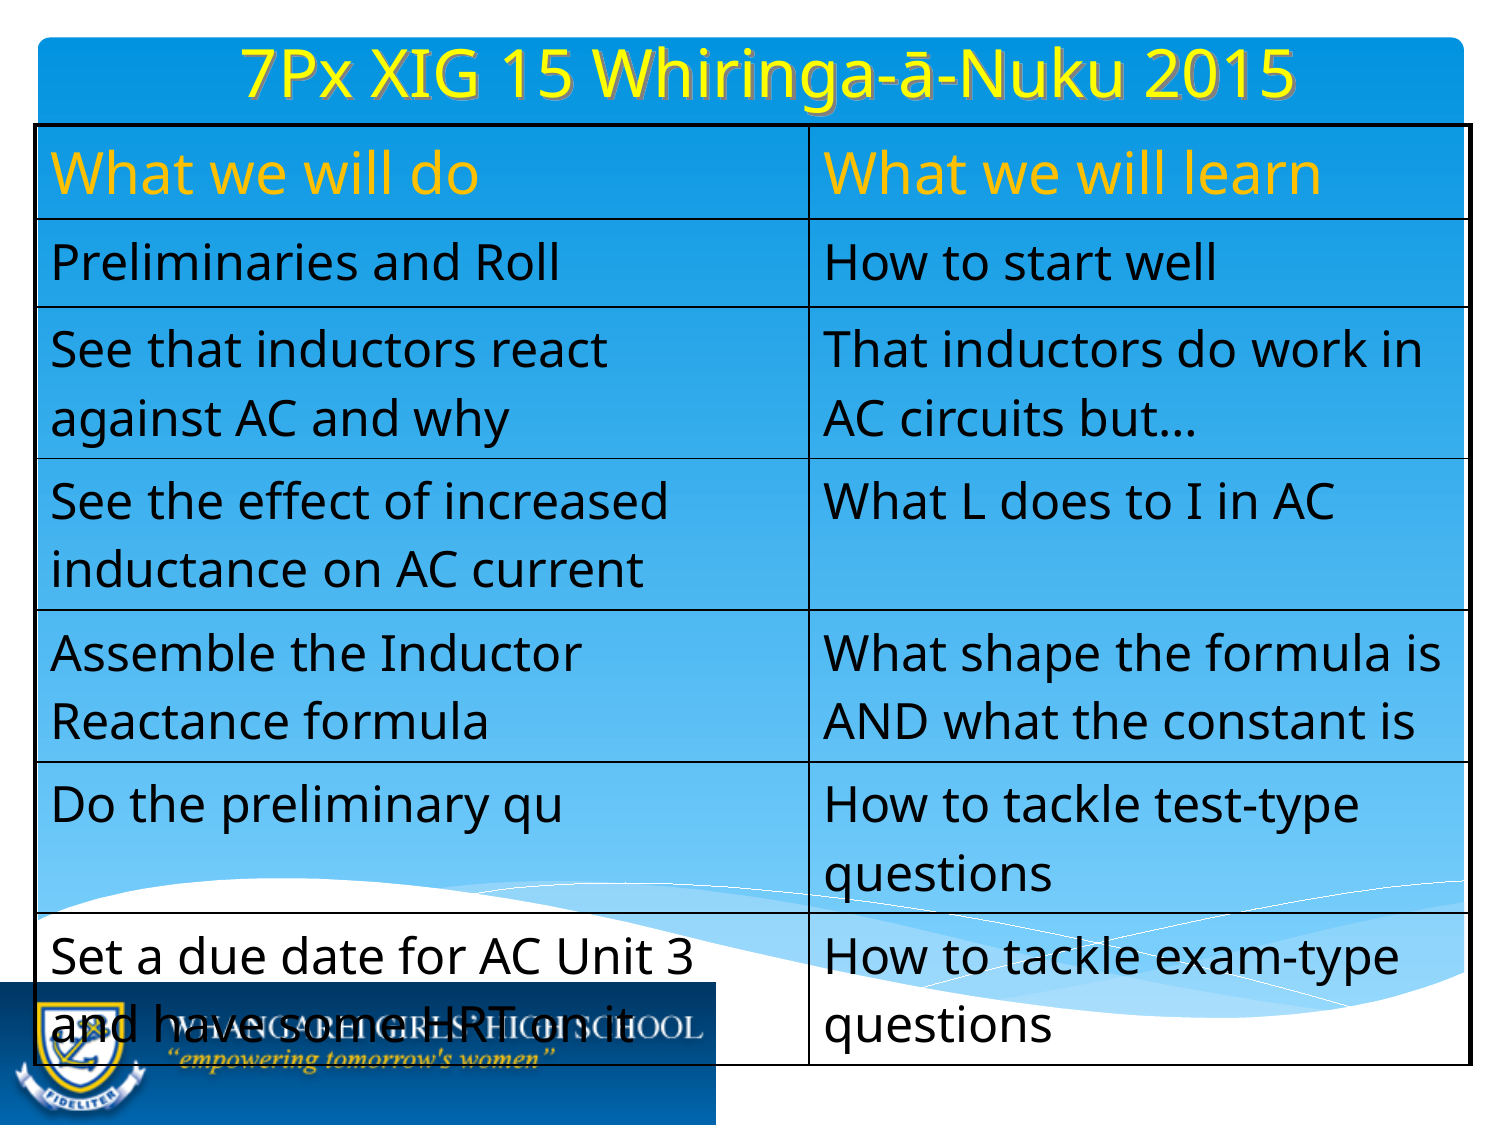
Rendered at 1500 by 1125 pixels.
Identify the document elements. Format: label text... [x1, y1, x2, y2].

table_cell See the effect of increased inductance on AC current [37, 459, 808, 609]
table_cell How to start well [810, 220, 1468, 306]
table_header What we will do [37, 127, 808, 218]
picture [0, 982, 716, 1125]
table_cell What L does to I in AC [810, 459, 1468, 609]
text_box 7Px XIG 15 Whiringa-ā-Nuku 2015 [162, 20, 1375, 121]
table_cell Do the preliminary qu [37, 763, 808, 912]
table_cell That inductors do work in AC circuits but… [810, 308, 1468, 458]
table_cell How to tackle test-type questions [810, 763, 1468, 912]
table_cell Preliminaries and Roll [37, 220, 808, 306]
table_cell What shape the formula is AND what the constant is [810, 611, 1468, 761]
table_header What we will learn [810, 127, 1468, 218]
table_cell How to tackle exam-type questions [810, 914, 1468, 1064]
table_cell Set a due date for AC Unit 3 and have some HRT on it [37, 914, 808, 1064]
table_cell Assemble the Inductor Reactance formula [37, 611, 808, 761]
table_cell See that inductors react against AC and why [37, 308, 808, 458]
